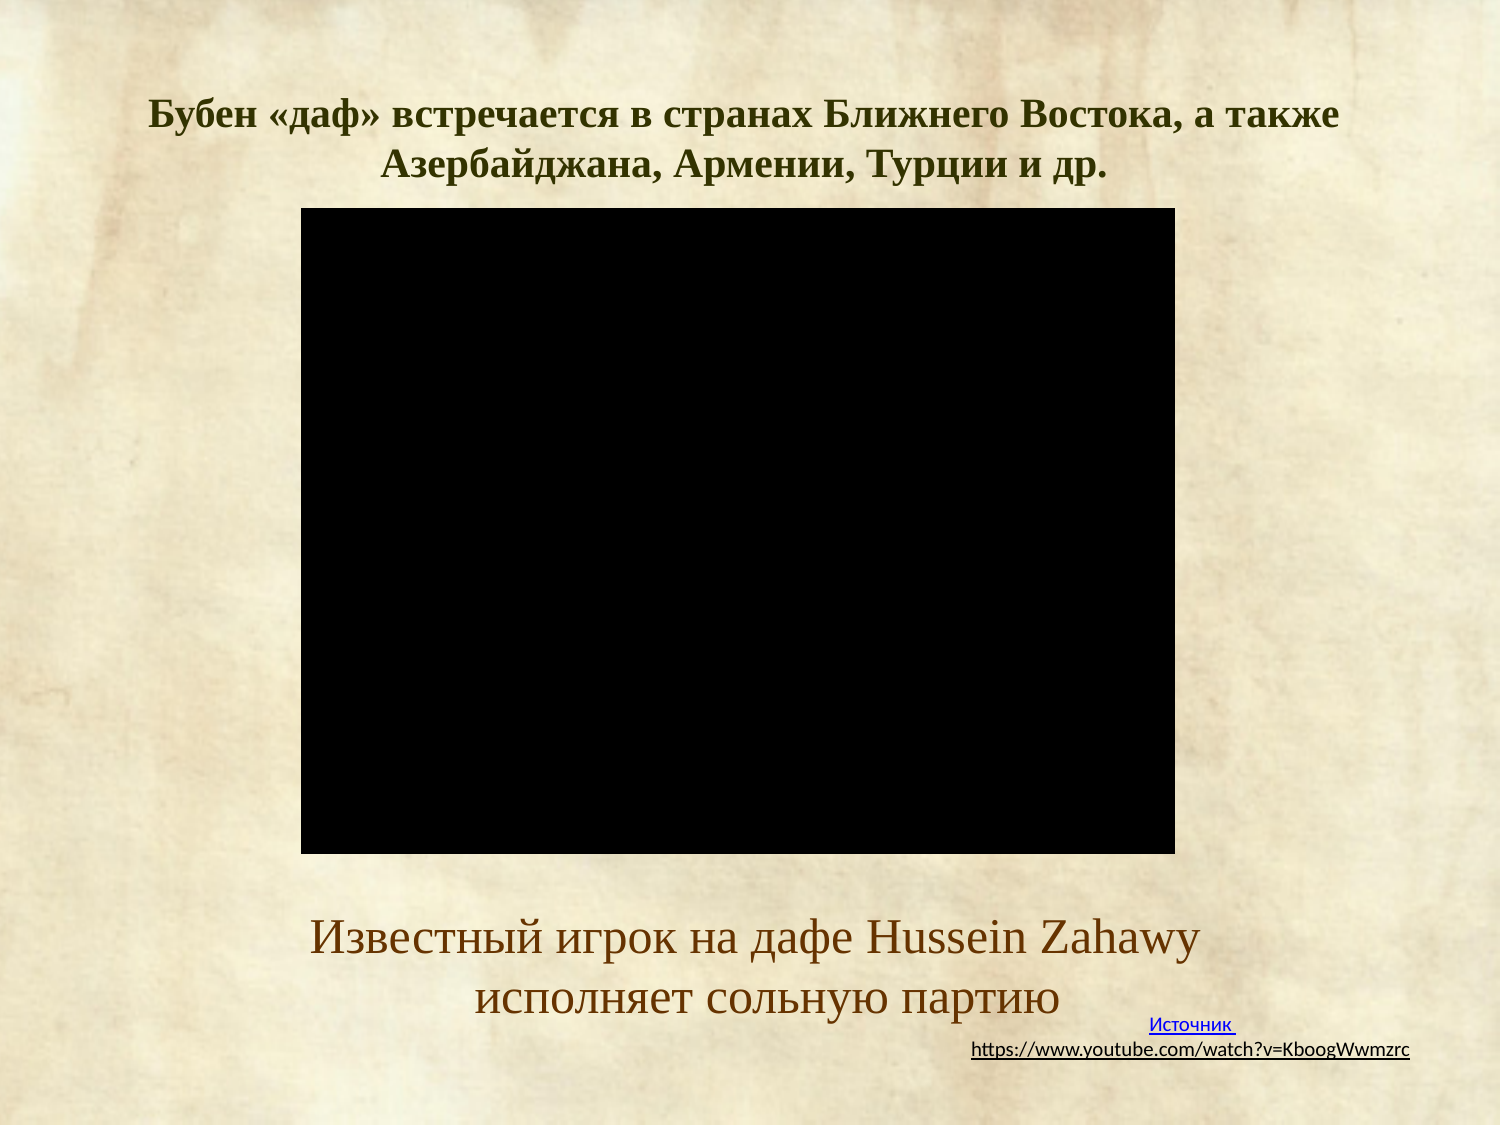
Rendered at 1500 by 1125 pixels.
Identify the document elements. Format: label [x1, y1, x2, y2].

picture [0, 0, 1500, 1125]
text_box [300, 207, 1176, 856]
